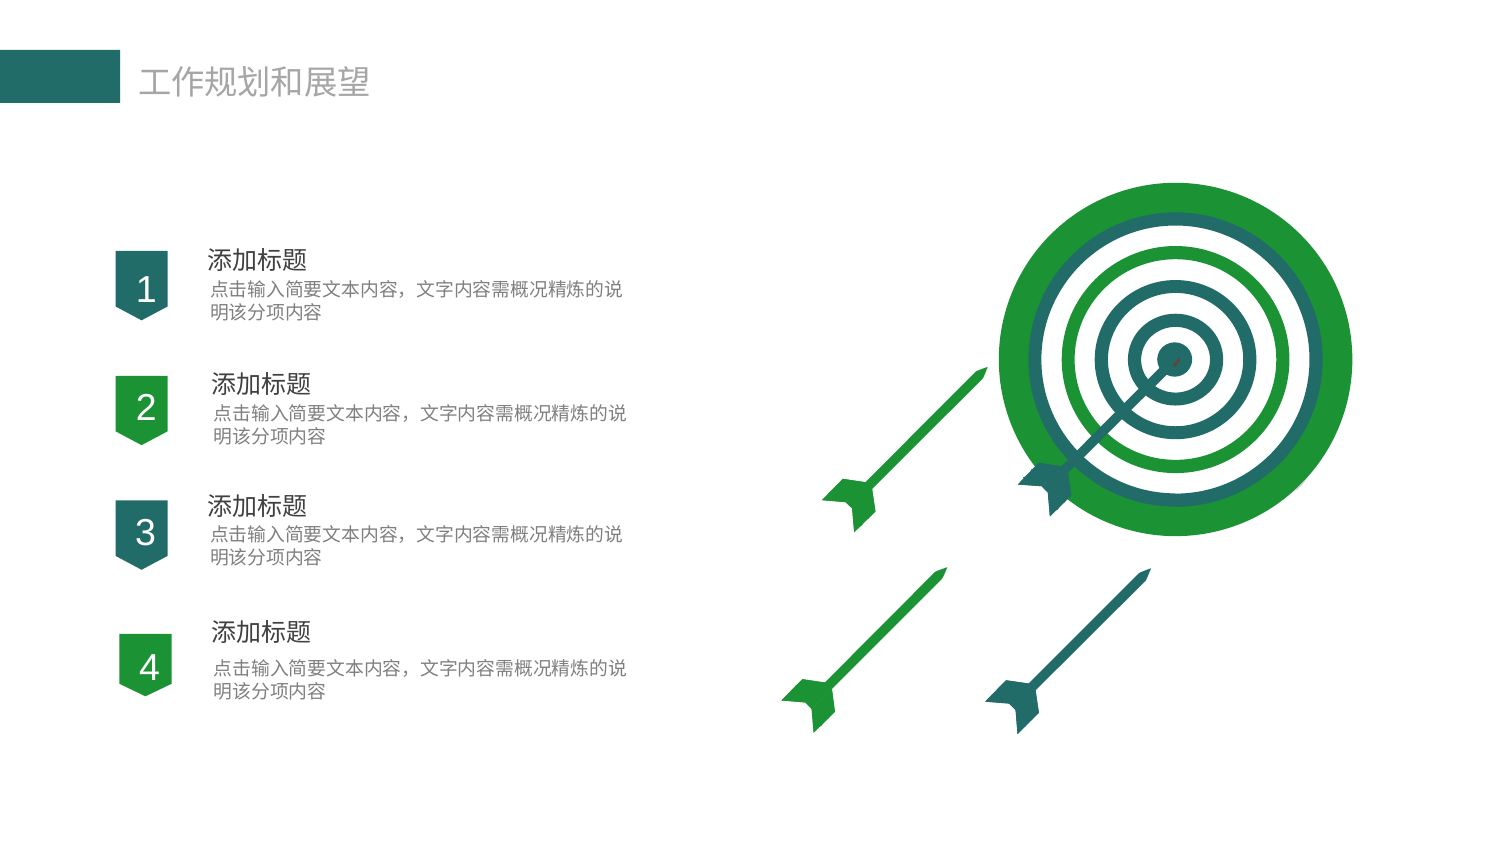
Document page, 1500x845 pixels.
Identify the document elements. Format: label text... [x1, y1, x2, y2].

text_box 点击输入简要文本内容，文字内容需概况精炼的说明该分项内容 [195, 270, 644, 346]
text_box 点击输入简要文本内容，文字内容需概况精炼的说明该分项内容 [199, 649, 648, 717]
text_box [821, 366, 988, 533]
text_box [1128, 313, 1224, 406]
text_box [1094, 280, 1257, 440]
text_box 添加标题 [211, 368, 312, 394]
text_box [112, 251, 173, 322]
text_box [781, 567, 948, 733]
text_box 添加标题 [207, 489, 308, 515]
text_box [1061, 246, 1290, 473]
text_box 添加标题 [211, 616, 312, 647]
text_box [115, 630, 176, 700]
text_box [112, 370, 173, 446]
text_box [1028, 212, 1323, 507]
text_box [1042, 226, 1309, 493]
text_box [998, 182, 1353, 537]
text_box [111, 495, 172, 570]
text_box 添加标题 [207, 244, 308, 270]
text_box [985, 568, 1152, 734]
text_box 点击输入简要文本内容，文字内容需概况精炼的说明该分项内容 [195, 515, 644, 591]
text_box 点击输入简要文本内容，文字内容需概况精炼的说明该分项内容 [199, 394, 648, 469]
text_box [1158, 342, 1193, 376]
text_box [1017, 354, 1180, 517]
